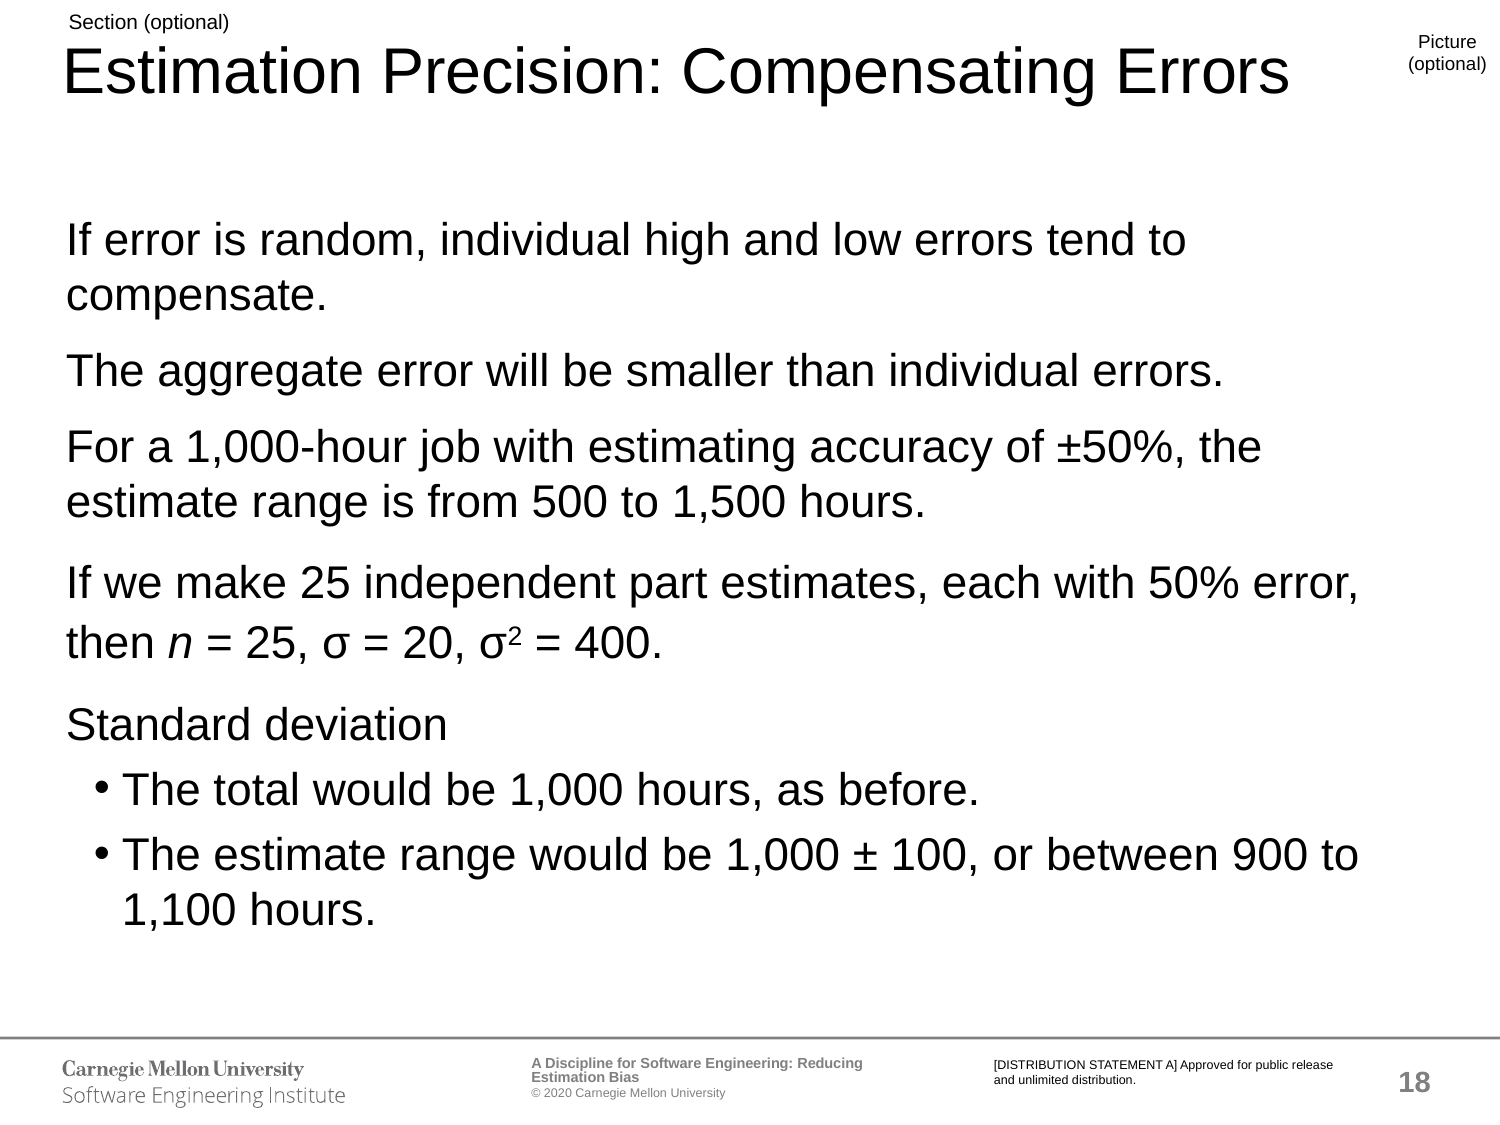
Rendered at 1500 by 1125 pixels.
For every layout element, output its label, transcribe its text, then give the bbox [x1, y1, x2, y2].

title Estimation Precision: Compensating Errors [62, 37, 1338, 182]
